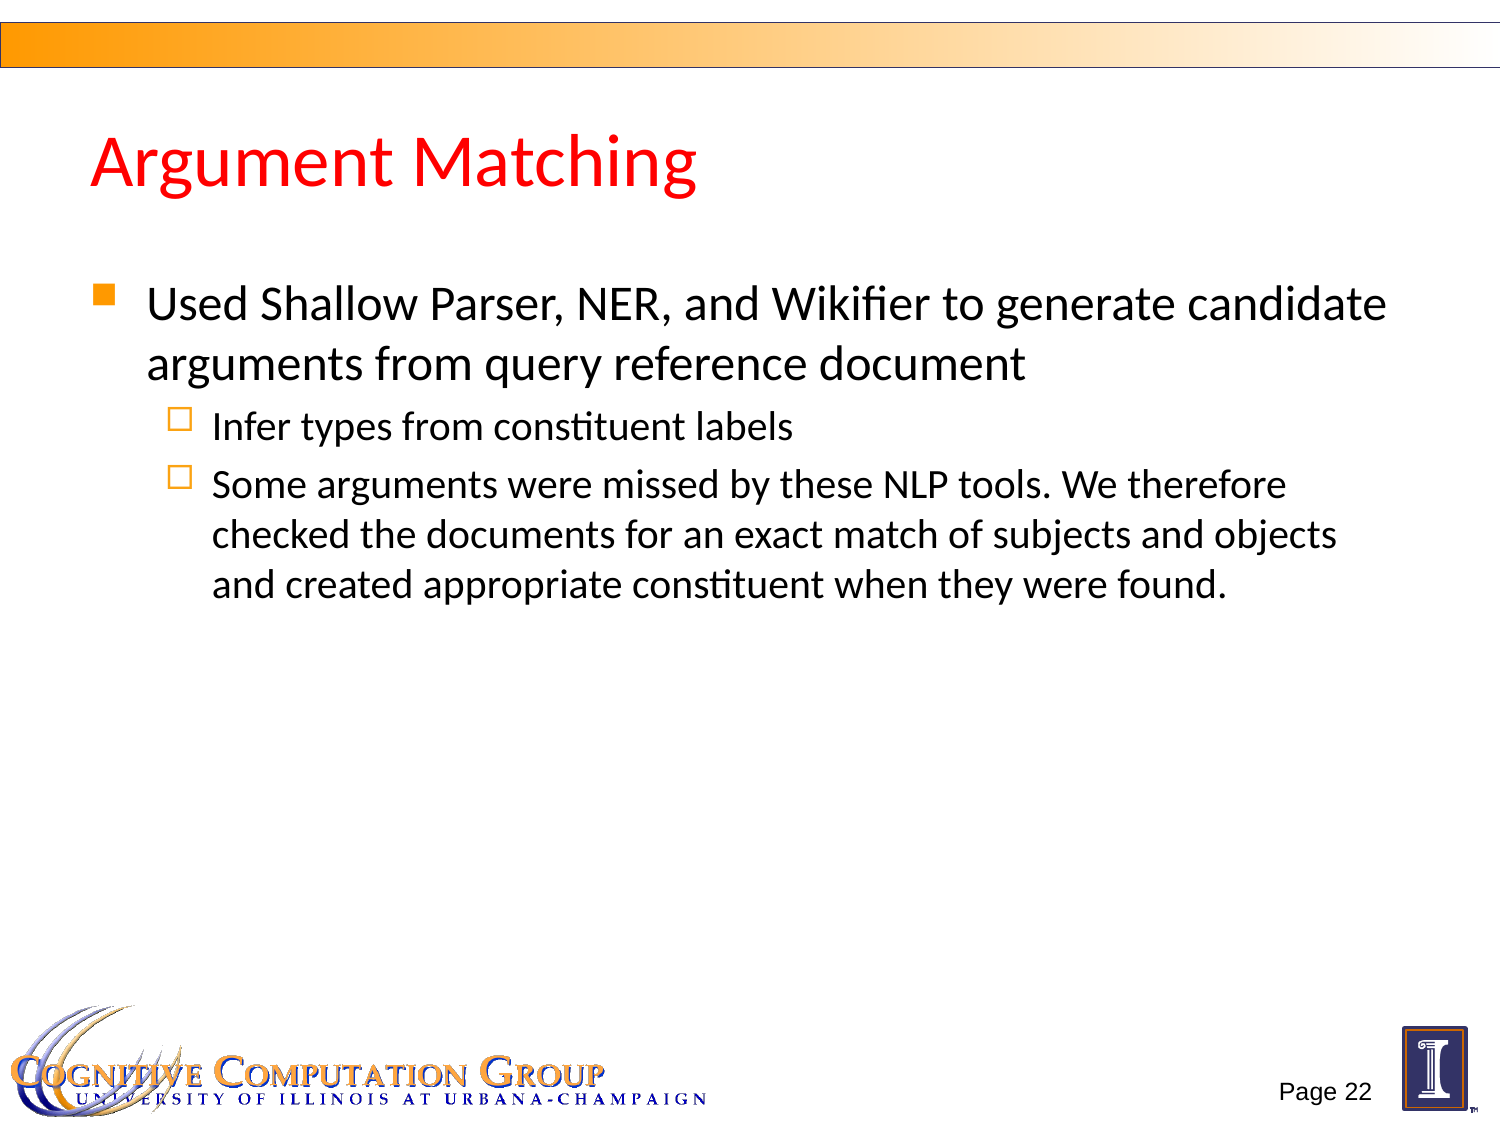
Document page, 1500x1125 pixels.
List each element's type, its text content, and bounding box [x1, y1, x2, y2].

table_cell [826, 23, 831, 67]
list Used Shallow Parser, NER, and Wikifier to generate candidate arguments from query reference document Infer types from constituent labels Some arguments were missed by these NLP tools. We therefore checked the documents for an exact match of subjects and objects and created appropriate constituent when they were found. [75, 262, 1425, 1013]
title Argument Matching [75, 75, 1425, 238]
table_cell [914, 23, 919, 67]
picture [0, 1000, 713, 1125]
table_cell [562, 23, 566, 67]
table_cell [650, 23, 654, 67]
slide_number Page 22 [1237, 1074, 1388, 1113]
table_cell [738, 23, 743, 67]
